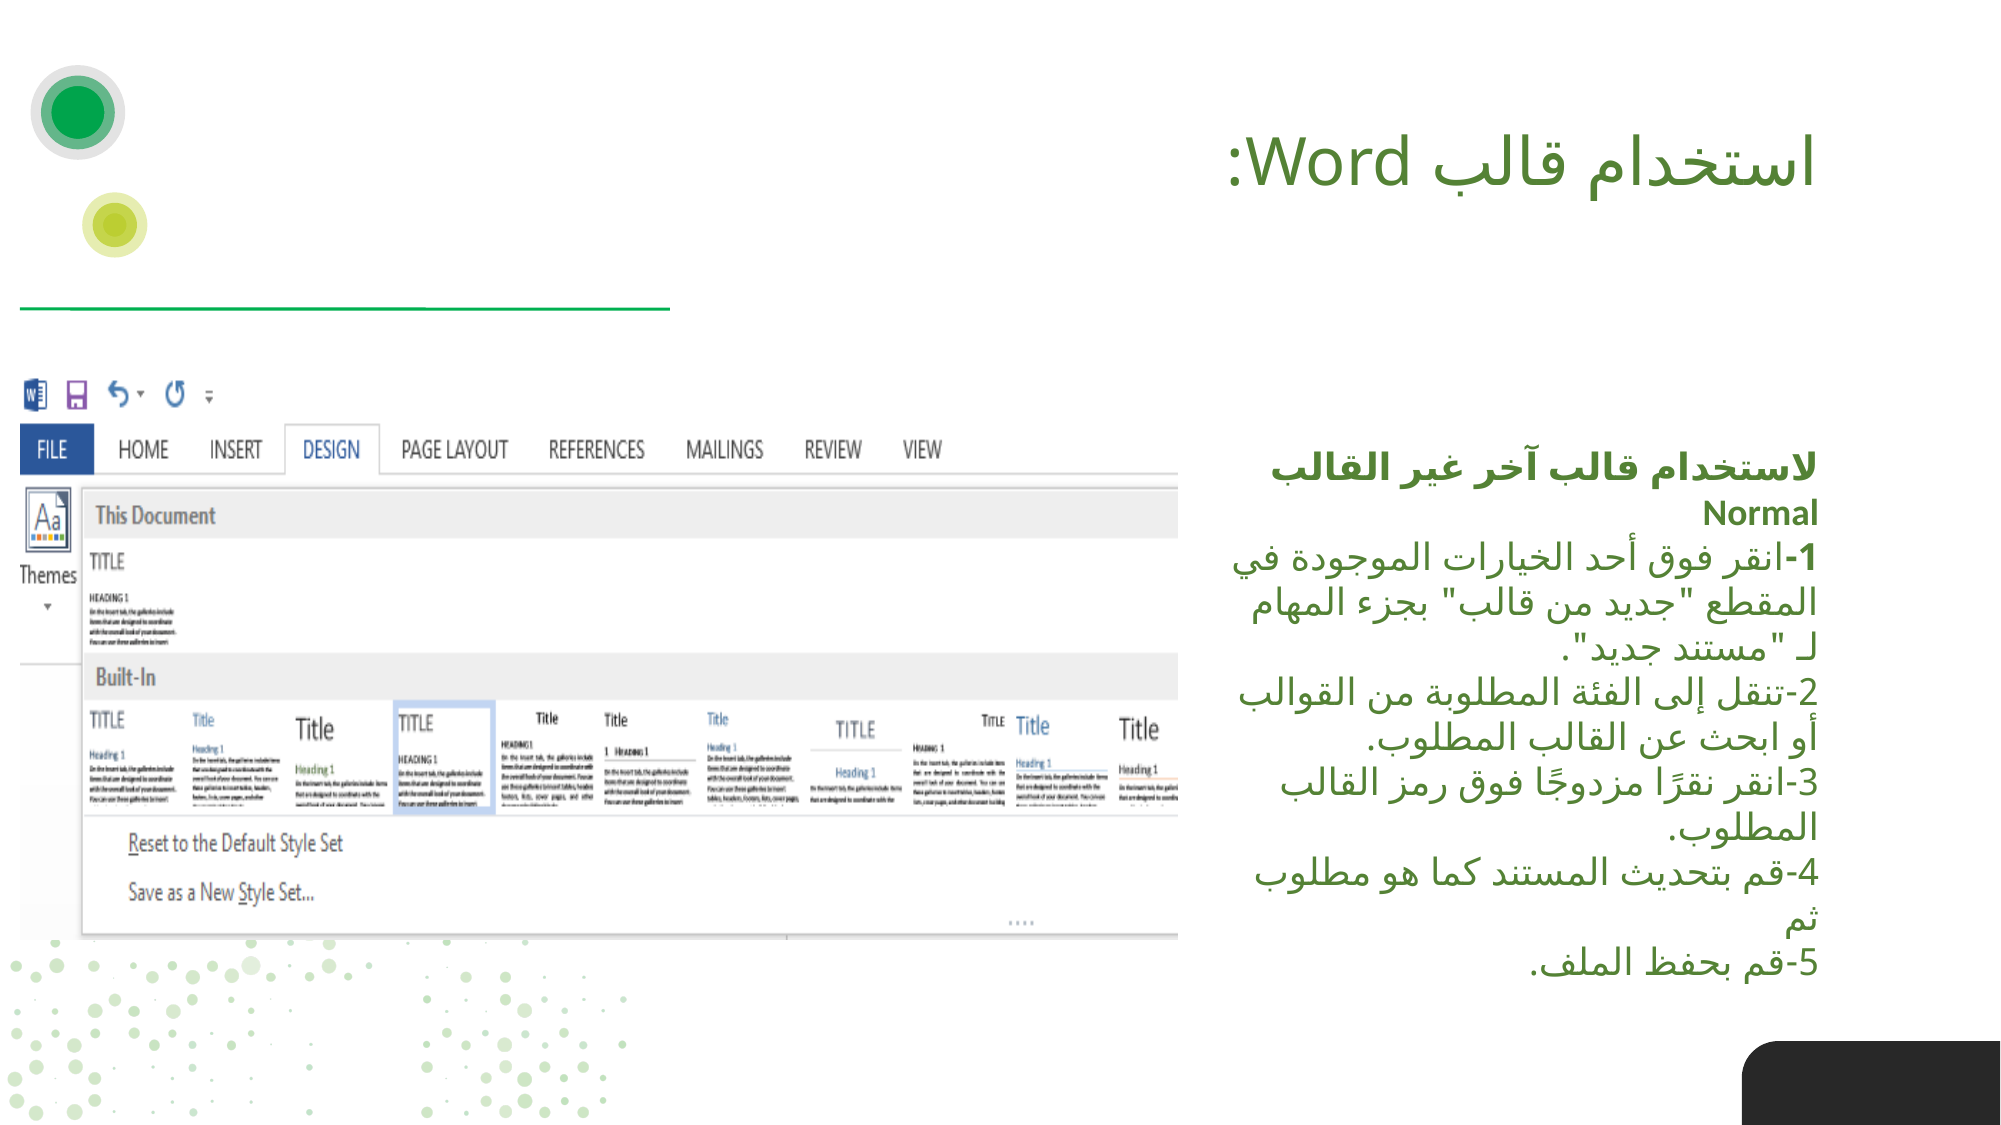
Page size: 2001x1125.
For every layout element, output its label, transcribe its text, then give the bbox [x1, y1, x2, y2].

picture [19, 373, 1178, 940]
text_box لاستخدام قالب آخر غير القالب Normal 1-انقر فوق أحد الخيارات الموجودة في المقطع "جديد من قالب" بجزء المهام لـ "مستند جديد". 2-تنقل إلى الفئة المطلوبة من القوالب أو ابحث عن القالب المطلوب. 3-انقر نقرًا مزدوجًا فوق رمز القالب المطلوب. 4-قم بتحديث المستند كما هو مطلوب ثم 5-قم بحفظ الملف. [1211, 435, 1834, 991]
title استخدام قالب Word: [311, 52, 1834, 276]
